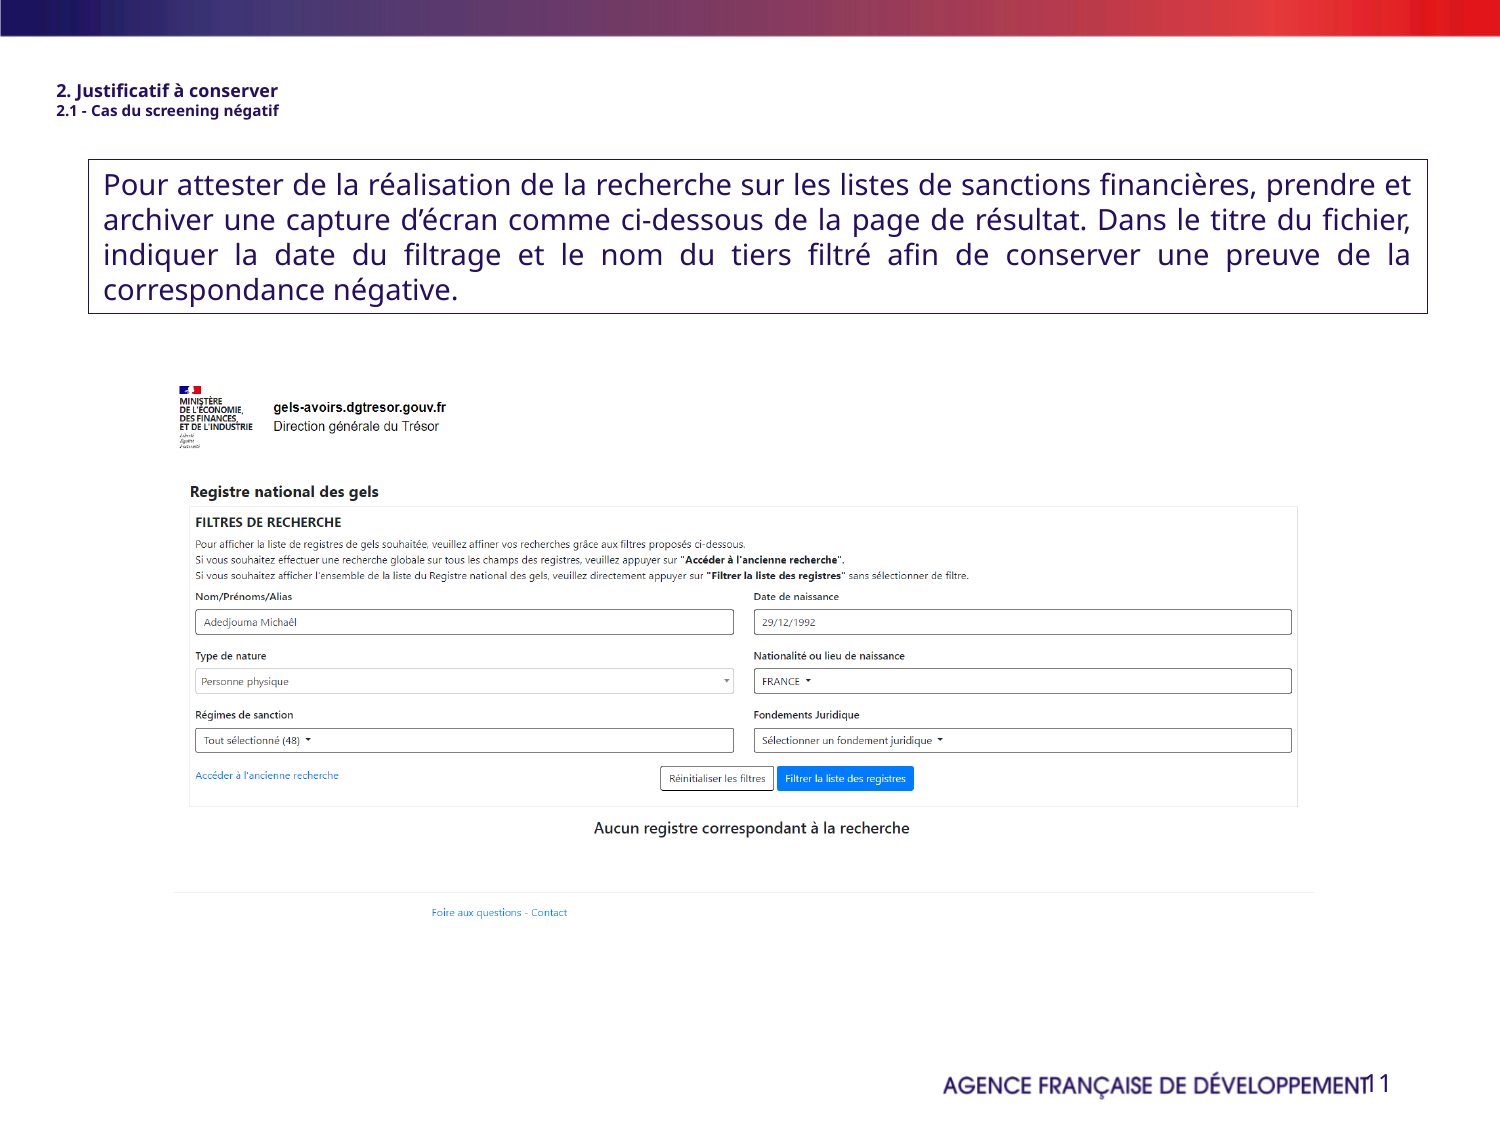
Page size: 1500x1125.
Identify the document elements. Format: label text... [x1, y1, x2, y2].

picture [0, 0, 1500, 46]
text_box Pour attester de la réalisation de la recherche sur les listes de sanctions financières, prendre et archiver une capture d’écran comme ci-dessous de la page de résultat. Dans le titre du fichier, indiquer la date du filtrage et le nom du tiers filtré afin de conserver une preuve de la correspondance négative. [88, 159, 1428, 314]
picture [174, 376, 1314, 929]
picture [927, 1063, 1376, 1106]
title 2. Justificatif à conserver 2.1 - Cas du screening négatif [41, 71, 1424, 128]
